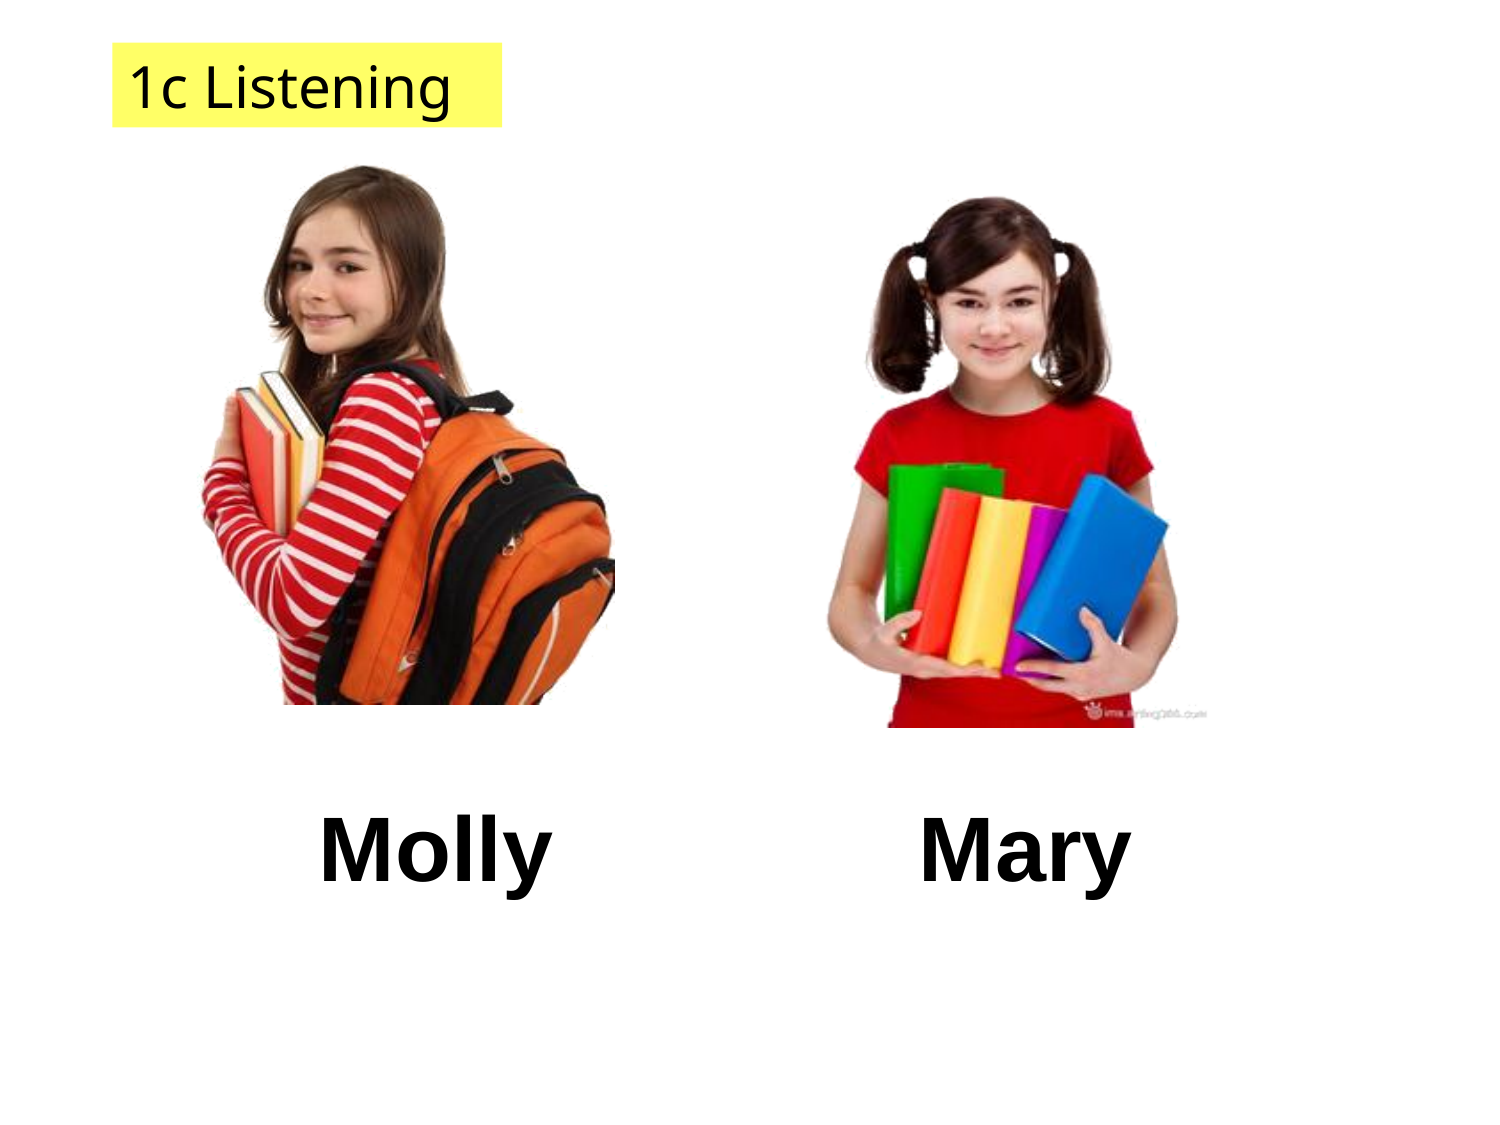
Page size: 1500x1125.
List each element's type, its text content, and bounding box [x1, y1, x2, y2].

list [182, 148, 616, 705]
title Molly Mary [88, 751, 1364, 939]
picture [796, 148, 1216, 728]
text_box 1c Listening [112, 42, 503, 128]
